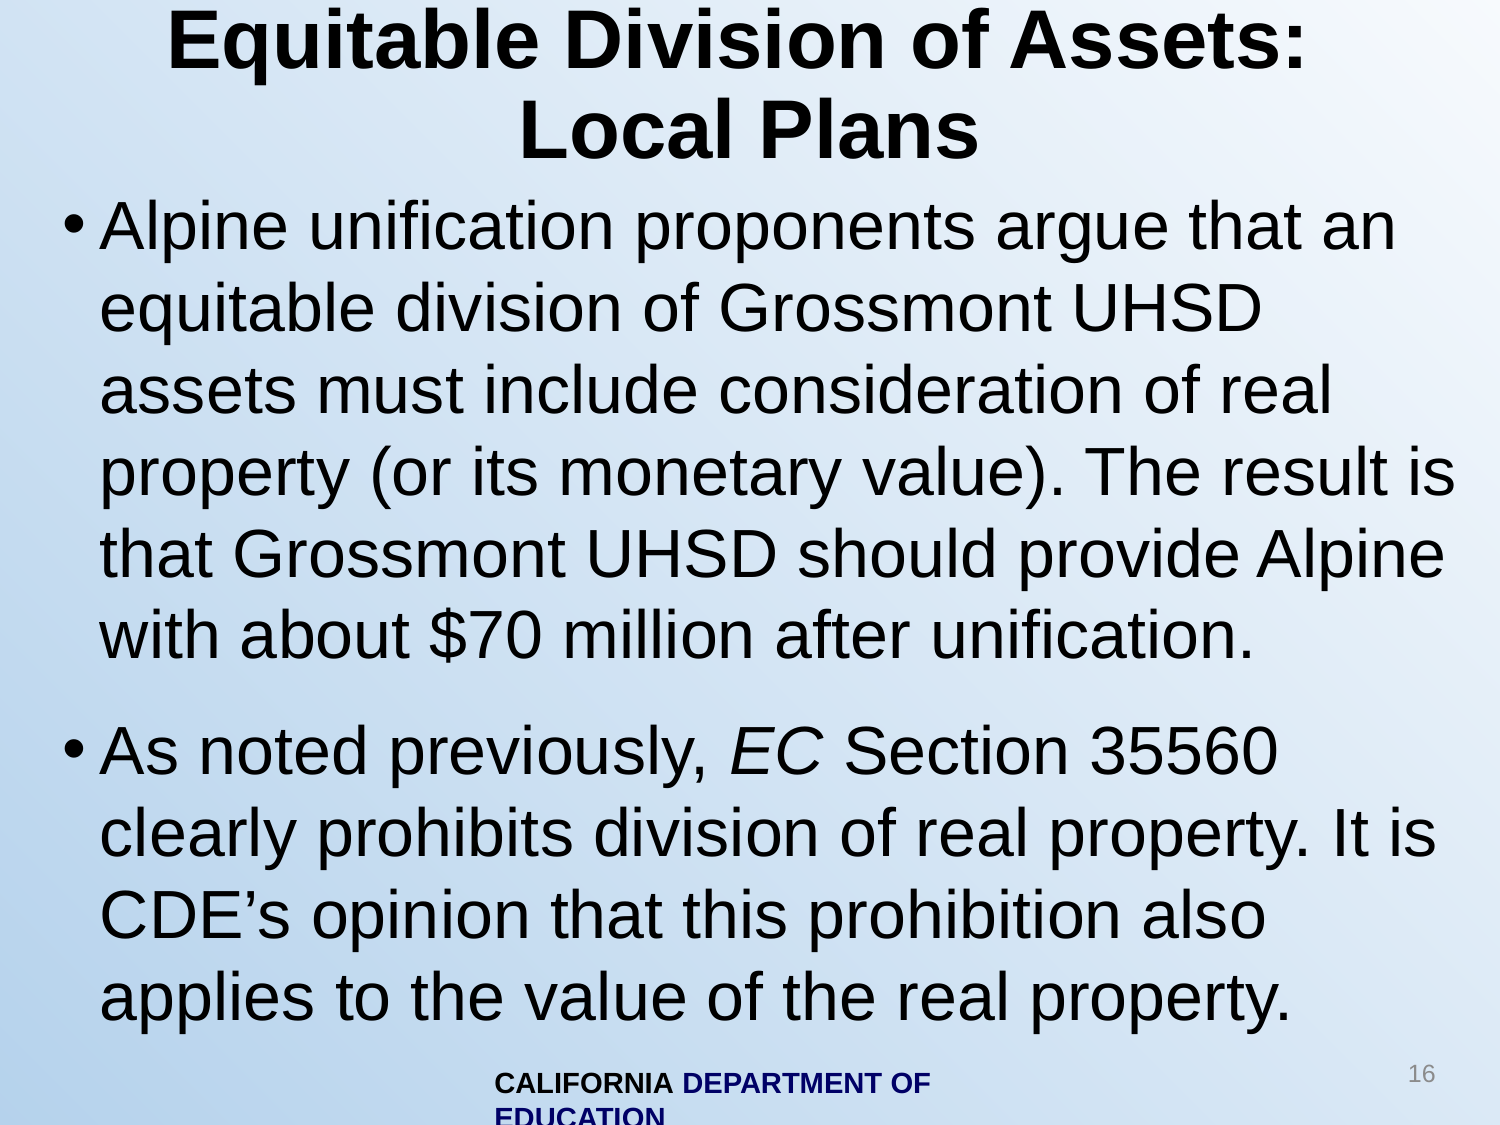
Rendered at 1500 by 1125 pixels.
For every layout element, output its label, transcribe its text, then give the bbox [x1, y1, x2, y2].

slide_number 16 [1113, 1077, 1451, 1103]
title Equitable Division of Assets: Local Plans [0, 0, 1500, 174]
list Alpine unification proponents argue that an equitable division of Grossmont UHSD assets must include consideration of real property (or its monetary value). The result is that Grossmont UHSD should provide Alpine with about $70 million after unification. As noted previously, EC Section 35560 clearly prohibits division of real property. It is CDE’s opinion that this prohibition also applies to the value of the real property. [48, 173, 1484, 1077]
